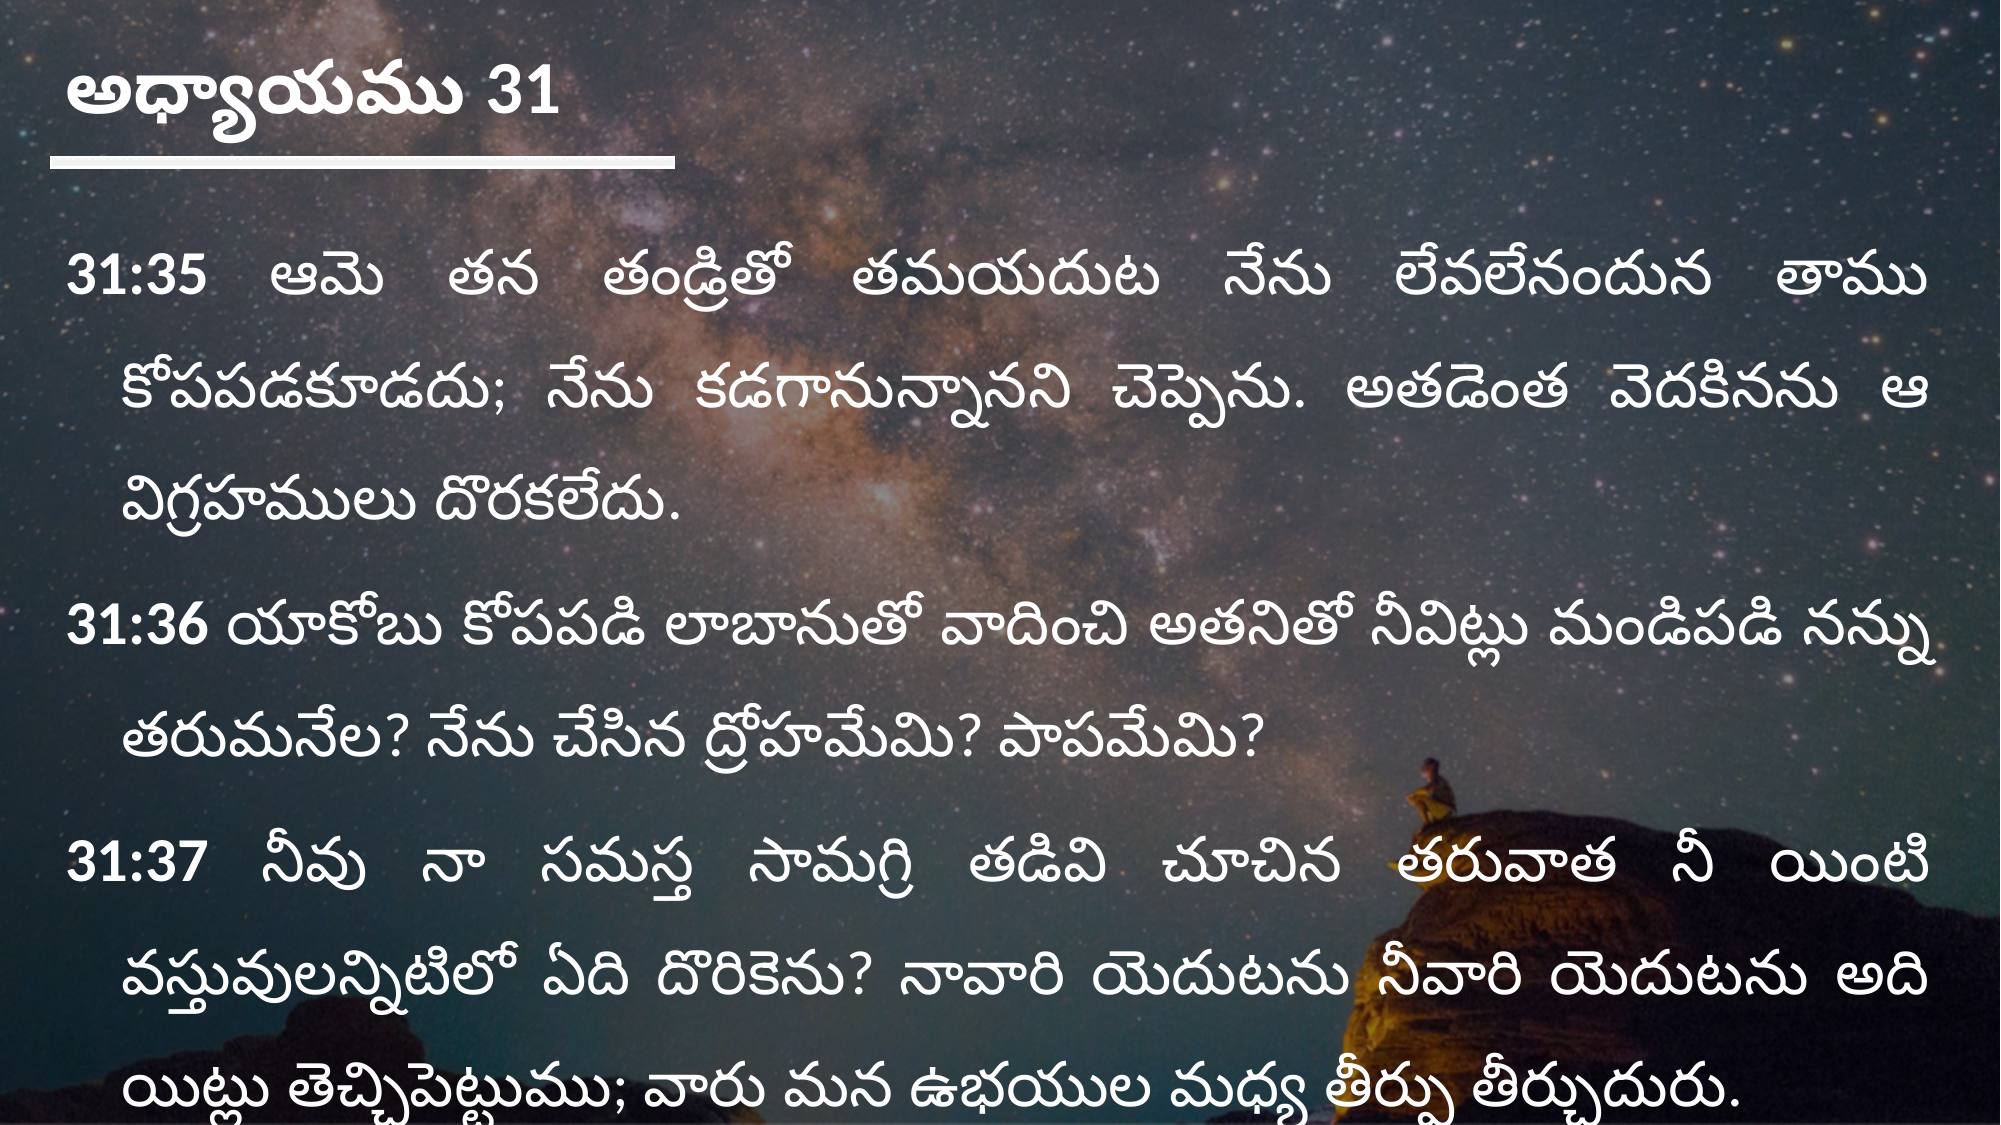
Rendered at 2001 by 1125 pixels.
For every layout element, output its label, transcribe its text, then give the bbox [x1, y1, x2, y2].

picture [0, 0, 2000, 1125]
title అధ్యాయము 31 [50, 0, 1925, 167]
list 31:35 ఆమె తన తండ్రితో తమయదుట నేను లేవలేనందున తాము కోపపడకూడదు; నేను కడగానున్నానని చెప్పెను. అతడెంత వెదకినను ఆ విగ్రహములు దొరకలేదు. 31:36 యాకోబు కోపపడి లాబానుతో వాదించి అతనితో నీవిట్లు మండిపడి నన్ను తరుమనేల? నేను చేసిన ద్రోహమేమి? పాపమేమి? 31:37 నీవు నా సమస్త సామగ్రి తడివి చూచిన తరువాత నీ యింటి వస్తువులన్నిటిలో ఏది దొరికెను? నావారి యెదుటను నీవారి యెదుటను అది యిట్లు తెచ్చిపెట్టుము; వారు మన ఉభయుల మధ్య తీర్పు తీర్చుదురు. [50, 187, 1946, 1063]
